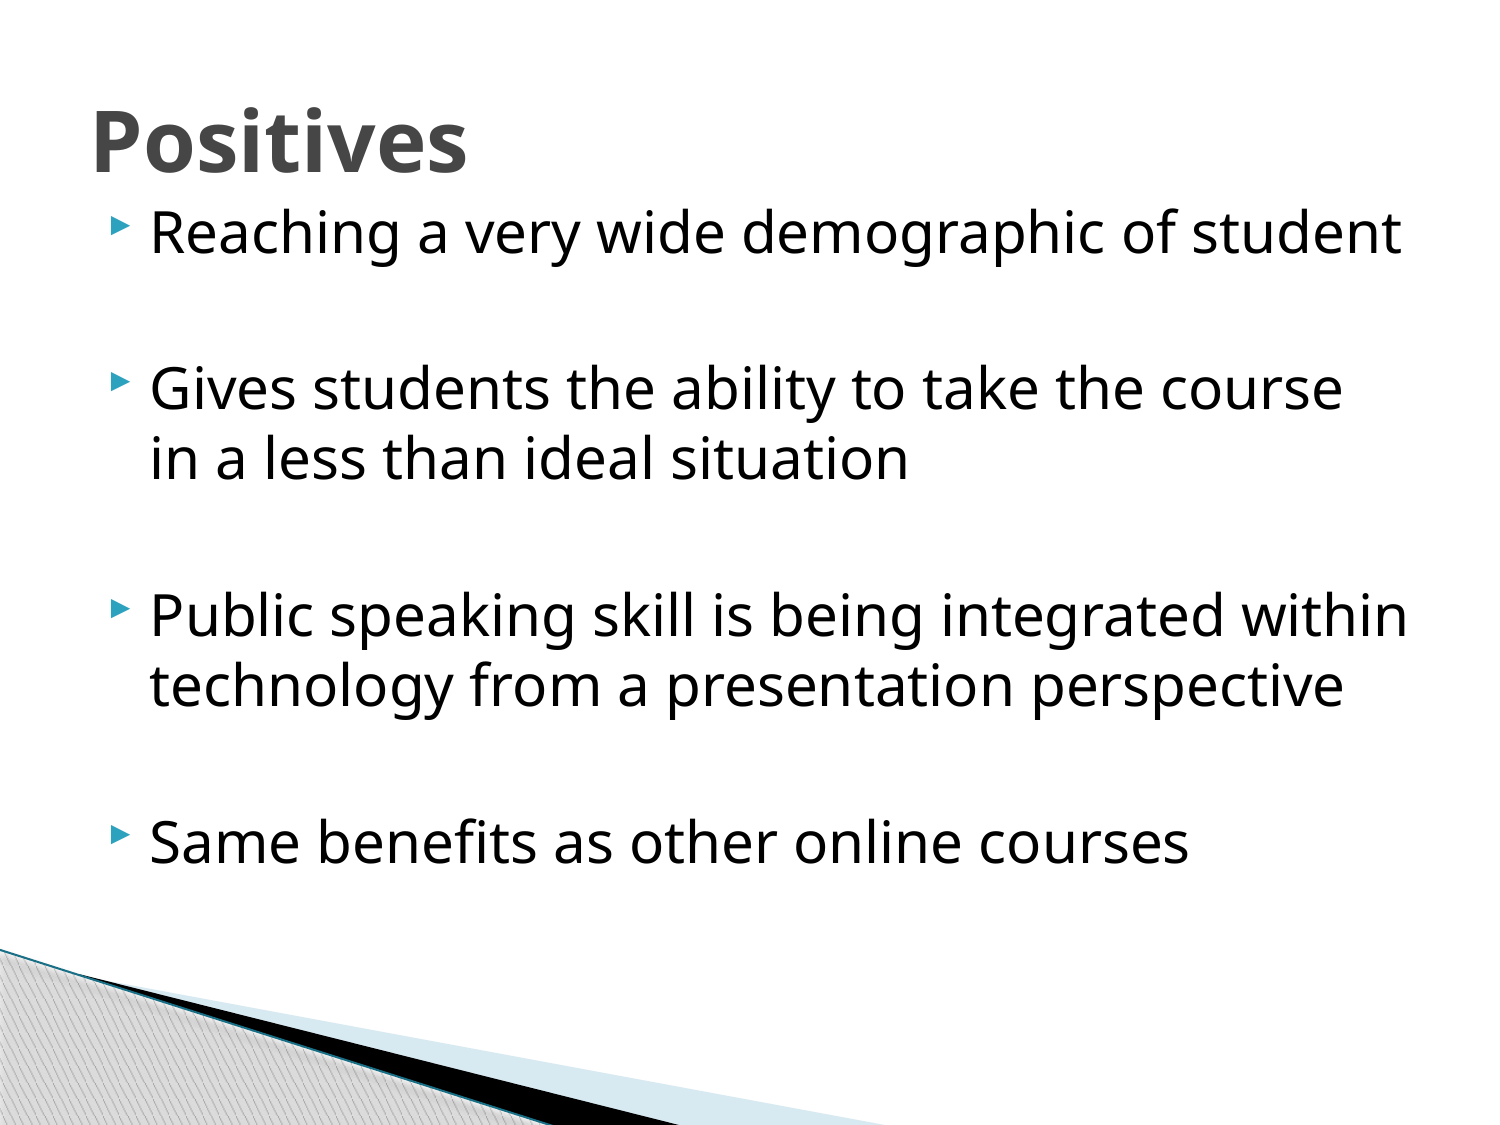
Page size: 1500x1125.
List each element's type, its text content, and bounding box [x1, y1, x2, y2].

list Reaching a very wide demographic of student Gives students the ability to take the course in a less than ideal situation Public speaking skill is being integrated within technology from a presentation perspective Same benefits as other online courses [75, 233, 1425, 883]
title Positives [75, 45, 1425, 233]
